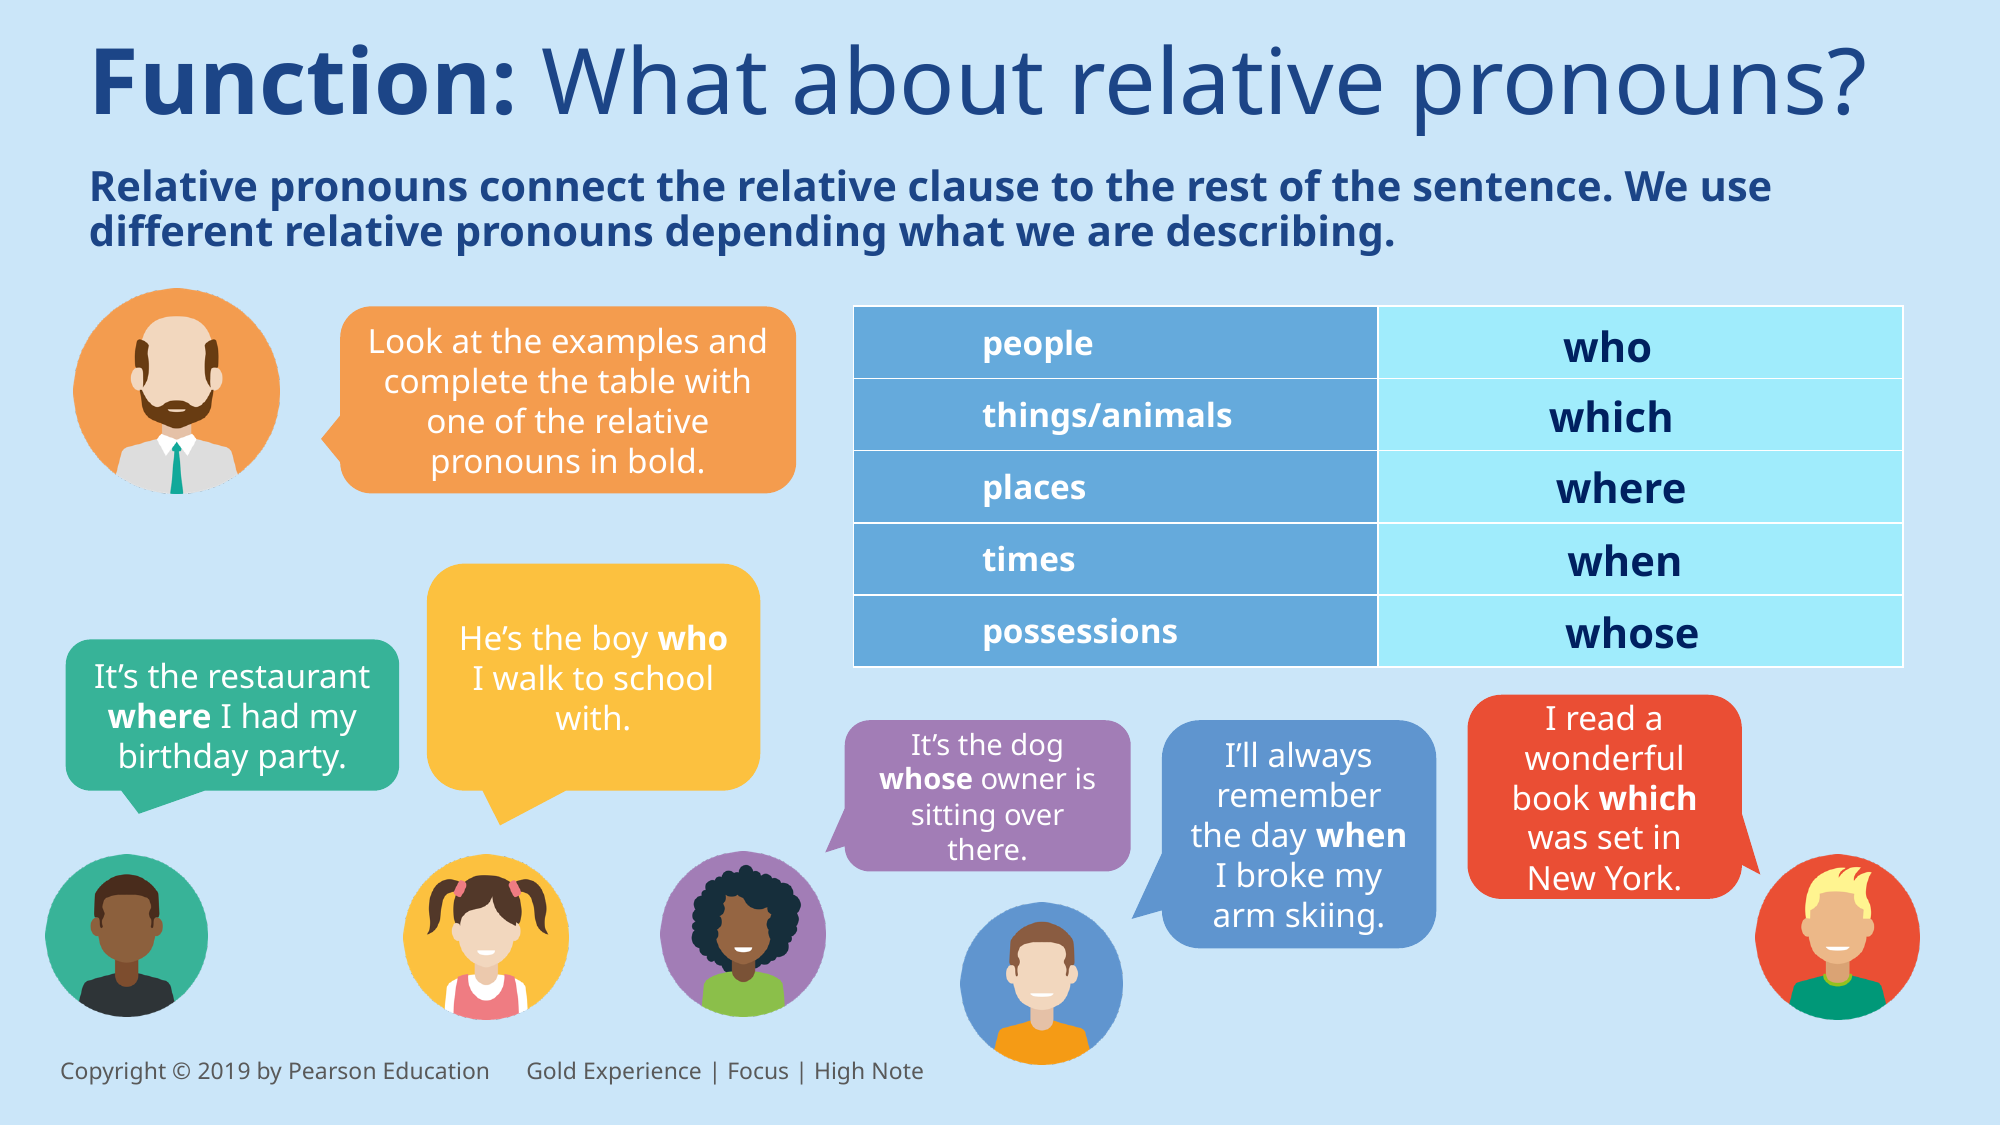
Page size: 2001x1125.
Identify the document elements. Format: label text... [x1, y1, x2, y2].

text_box It’s the dog whose owner is sitting over there. [823, 718, 1133, 874]
table_cell times [854, 524, 1377, 594]
picture [403, 854, 569, 1020]
table_cell [1379, 379, 1902, 450]
footer Copyright © 2019 by Pearson Education Gold Experience | Focus | High Note [45, 1040, 1084, 1101]
table_header [1379, 307, 1902, 378]
text_box I read a wonderful book which was set in New York. [1465, 692, 1756, 902]
text_box Look at the examples and complete the table with one of the relative pronouns in bold. [319, 304, 799, 496]
list Relative pronouns connect the relative clause to the rest of the sentence. We use different relative pronouns depending what we are describing. [73, 158, 1819, 279]
table_cell [1379, 451, 1902, 522]
picture [660, 851, 826, 1017]
text_box when [1552, 527, 1715, 593]
text_box which [1534, 383, 1696, 449]
text_box I’ll always remember the day when I broke my arm skiing. [1129, 718, 1439, 951]
table_cell things/animals [854, 379, 1377, 450]
text_box who [1548, 313, 1711, 378]
text_box whose [1550, 599, 1732, 665]
table_cell [1379, 524, 1902, 594]
text_box It’s the restaurant where I had my birthday party. [63, 637, 402, 816]
title Function: What about relative pronouns? [73, 28, 1890, 244]
table_header people [854, 307, 1377, 378]
picture [1754, 854, 1921, 1020]
table_cell [1379, 596, 1902, 666]
table_cell possessions [854, 596, 1377, 666]
text_box He’s the boy who I walk to school with. [424, 561, 763, 828]
picture [44, 854, 208, 1018]
picture [960, 901, 1123, 1065]
text_box where [1541, 454, 1703, 520]
table_cell places [854, 451, 1377, 522]
picture [73, 288, 280, 494]
